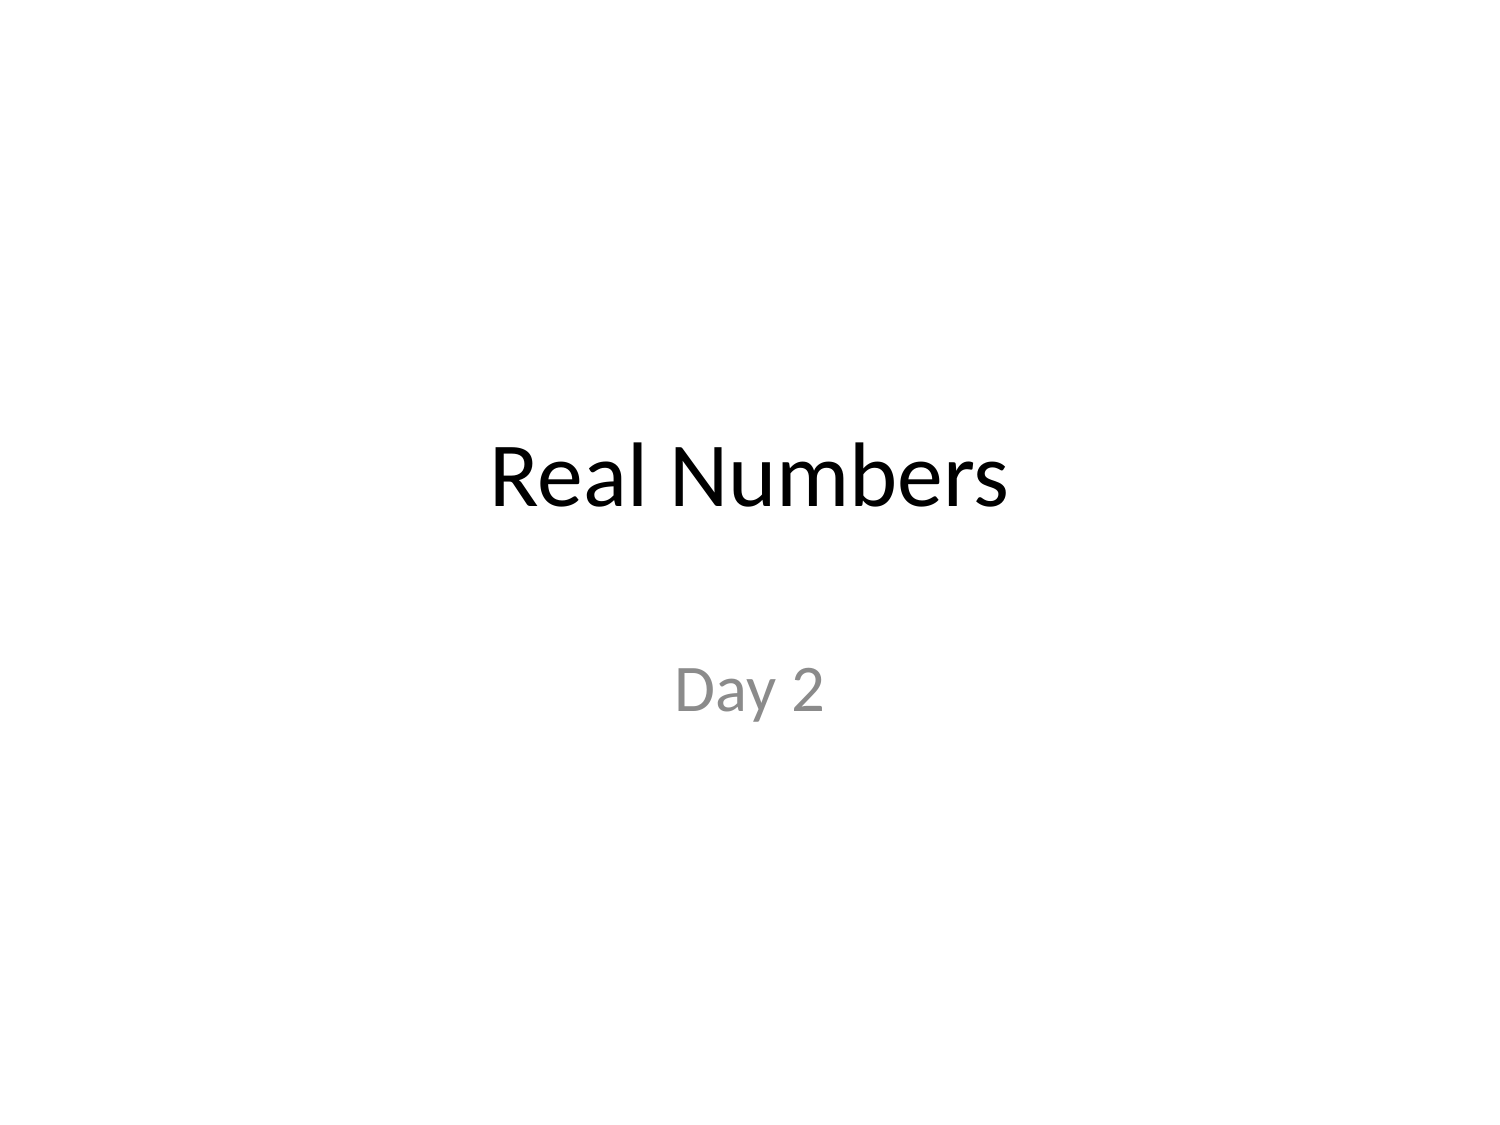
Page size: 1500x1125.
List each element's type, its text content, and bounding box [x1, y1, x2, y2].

title Real Numbers [112, 349, 1388, 591]
subtitle Day 2 [225, 637, 1275, 925]
